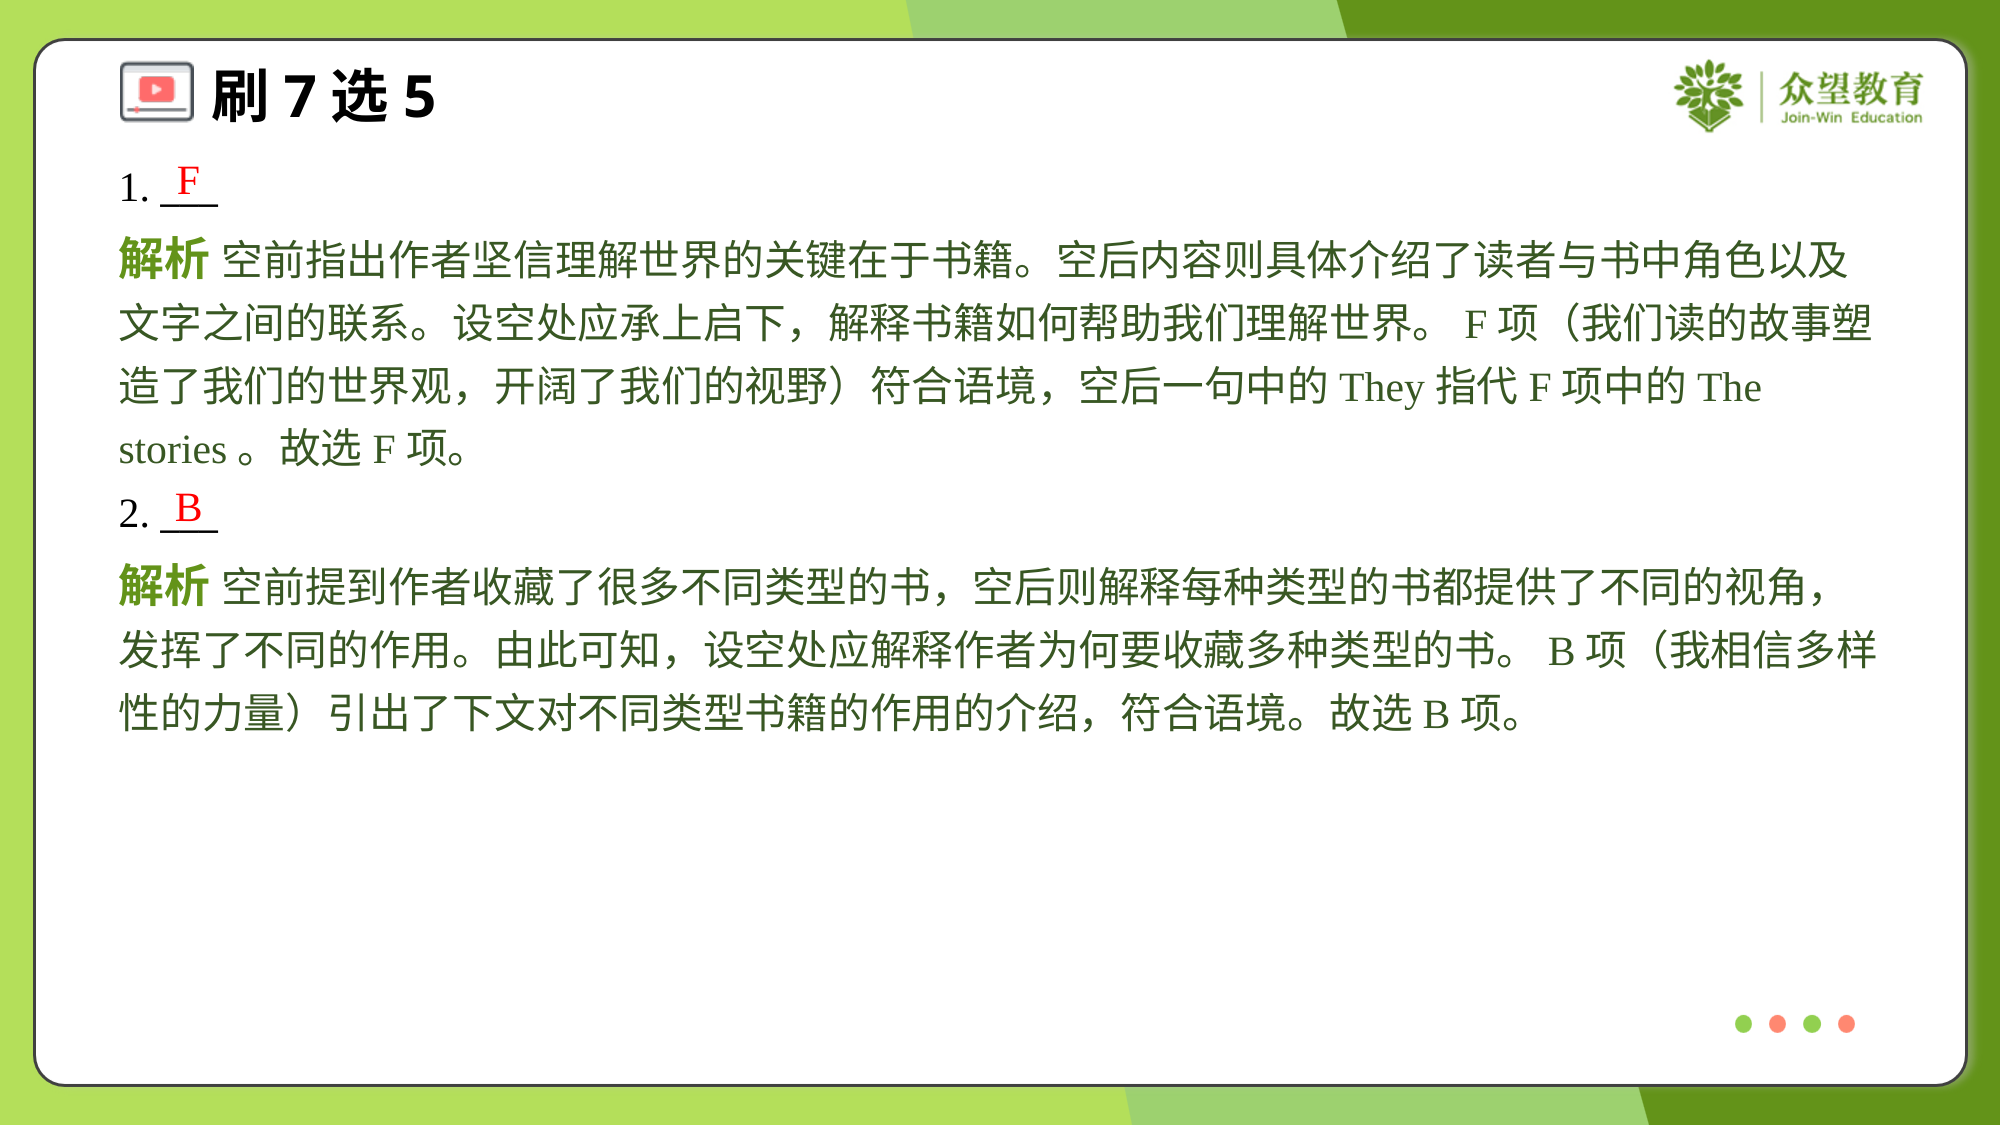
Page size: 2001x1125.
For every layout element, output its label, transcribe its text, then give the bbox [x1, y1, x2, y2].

text_box 解析 空前提到作者收藏了很多不同类型的书，空后则解释每种类型的书都提供了不同的视角，发挥了不同的作用。由此可知，设空处应解释作者为何要收藏多种类型的书。B项（我相信多样性的力量）引出了下文对不同类型书籍的作用的介绍，符合语境。故选B项。 [118, 542, 1883, 732]
text_box 2. ___ [118, 473, 1883, 531]
text_box F [172, 140, 205, 199]
picture [0, 0, 2000, 1125]
text_box B [170, 467, 208, 525]
text_box 1. ___ [118, 146, 1883, 204]
text_box 解析 空前指出作者坚信理解世界的关键在于书籍。空后内容则具体介绍了读者与书中角色以及文字之间的联系。设空处应承上启下，解释书籍如何帮助我们理解世界。F项（我们读的故事塑造了我们的世界观，开阔了我们的视野）符合语境，空后一句中的They指代F项中的The stories。故选F项。 [118, 215, 1883, 468]
